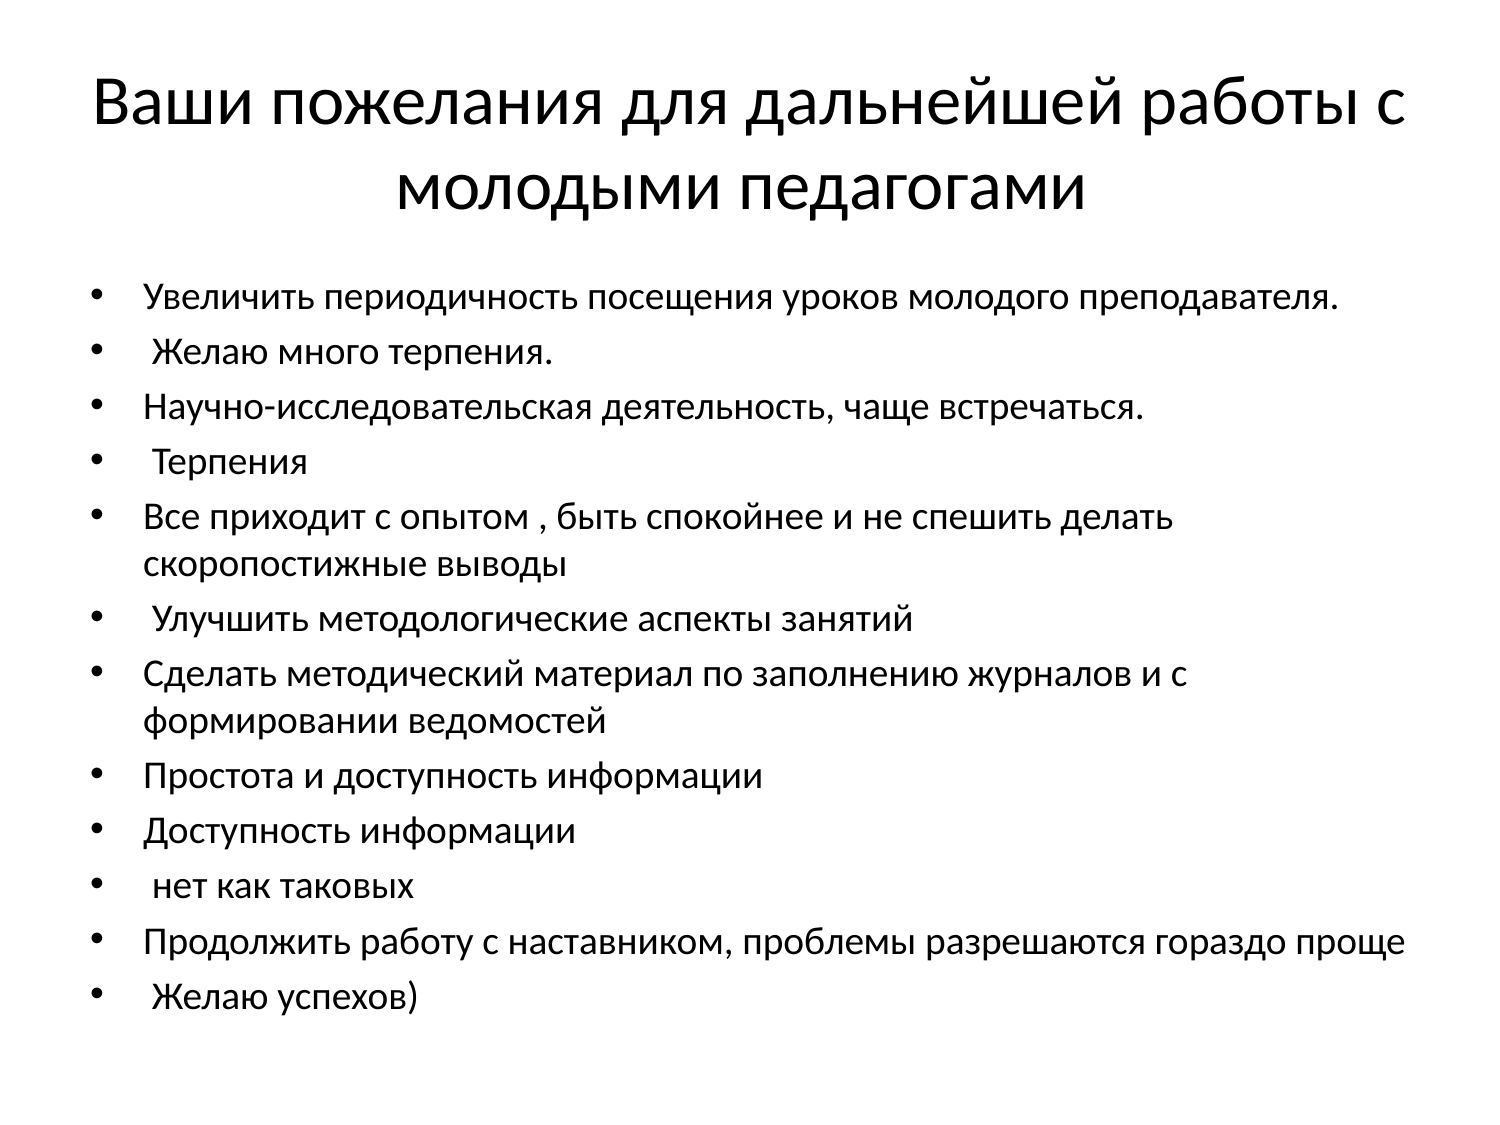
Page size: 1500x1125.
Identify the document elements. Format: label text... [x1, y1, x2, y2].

title Ваши пожелания для дальнейшей работы с молодыми педагогами [75, 45, 1425, 233]
list Увеличить периодичность посещения уроков молодого преподавателя. Желаю много терпения. Научно-исследовательская деятельность, чаще встречаться. Терпения Все приходит с опытом , быть спокойнее и не спешить делать скоропостижные выводы Улучшить методологические аспекты занятий Сделать методический материал по заполнению журналов и с формировании ведомостей Простота и доступность информации Доступность информации нет как таковых Продолжить работу с наставником, проблемы разрешаются гораздо проще Желаю успехов) [75, 262, 1425, 1083]
